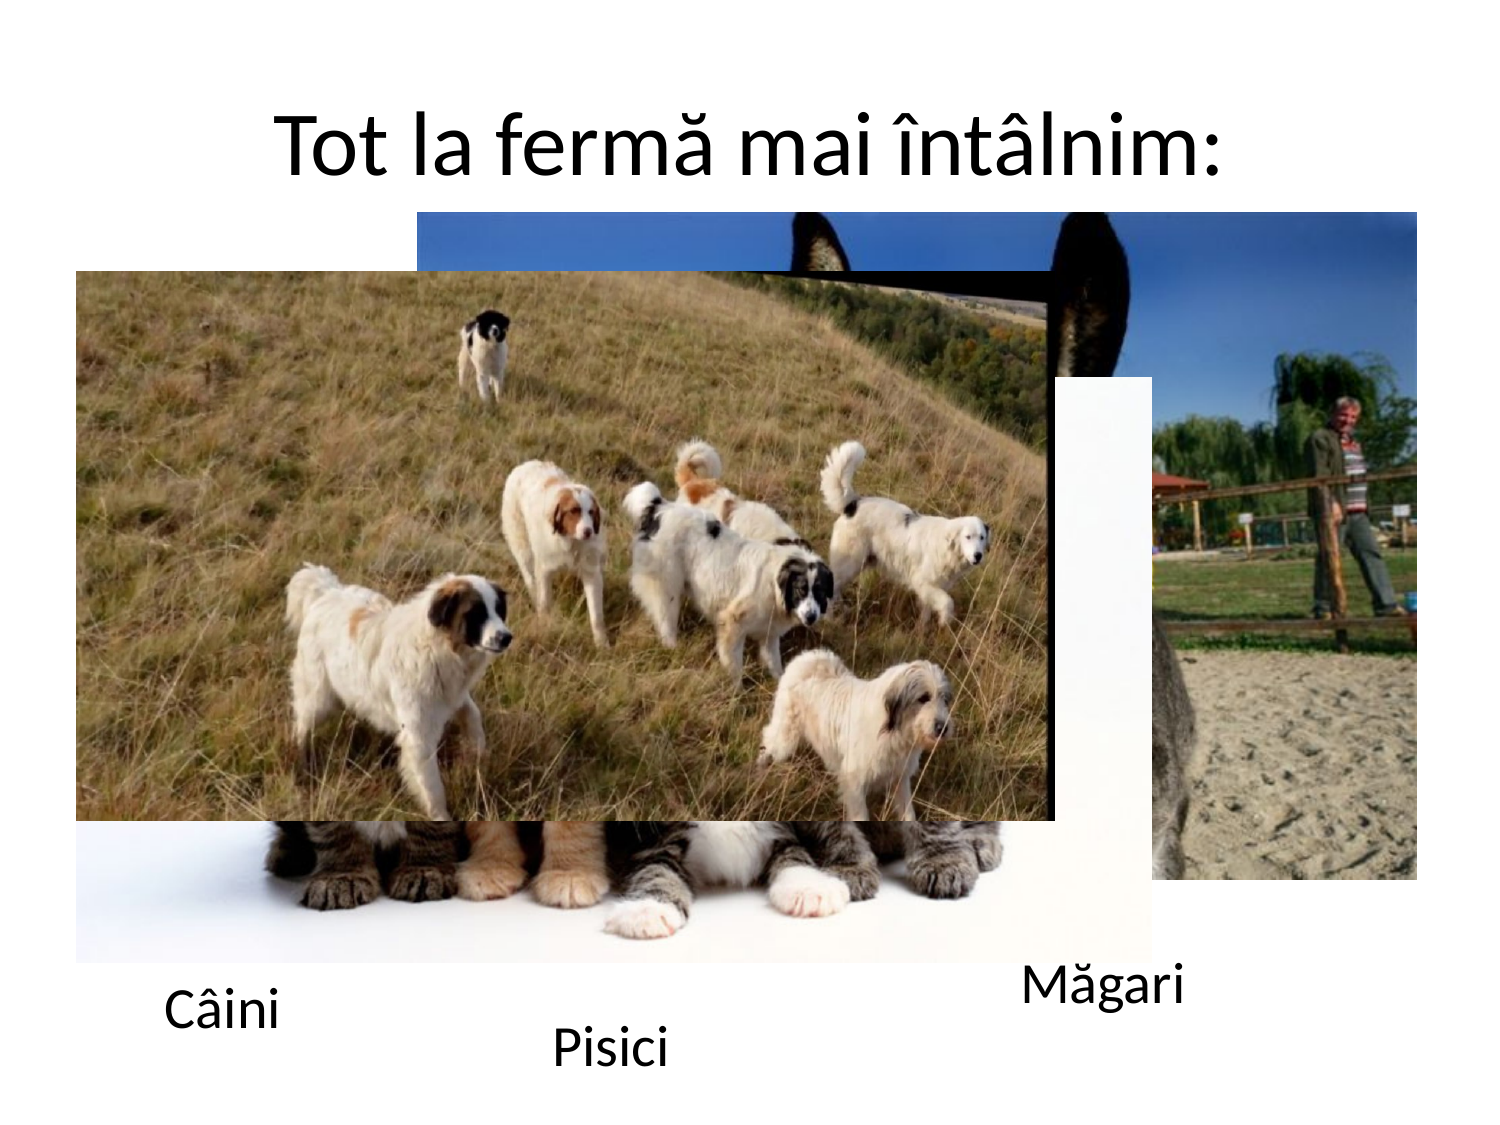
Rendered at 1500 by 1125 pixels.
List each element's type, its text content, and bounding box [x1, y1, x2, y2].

text_box Măgari [827, 937, 1378, 1023]
text_box Pisici [537, 1000, 875, 1086]
picture [76, 212, 1418, 963]
text_box Câini [149, 972, 538, 1048]
title Tot la fermă mai întâlnim: [75, 45, 1425, 233]
